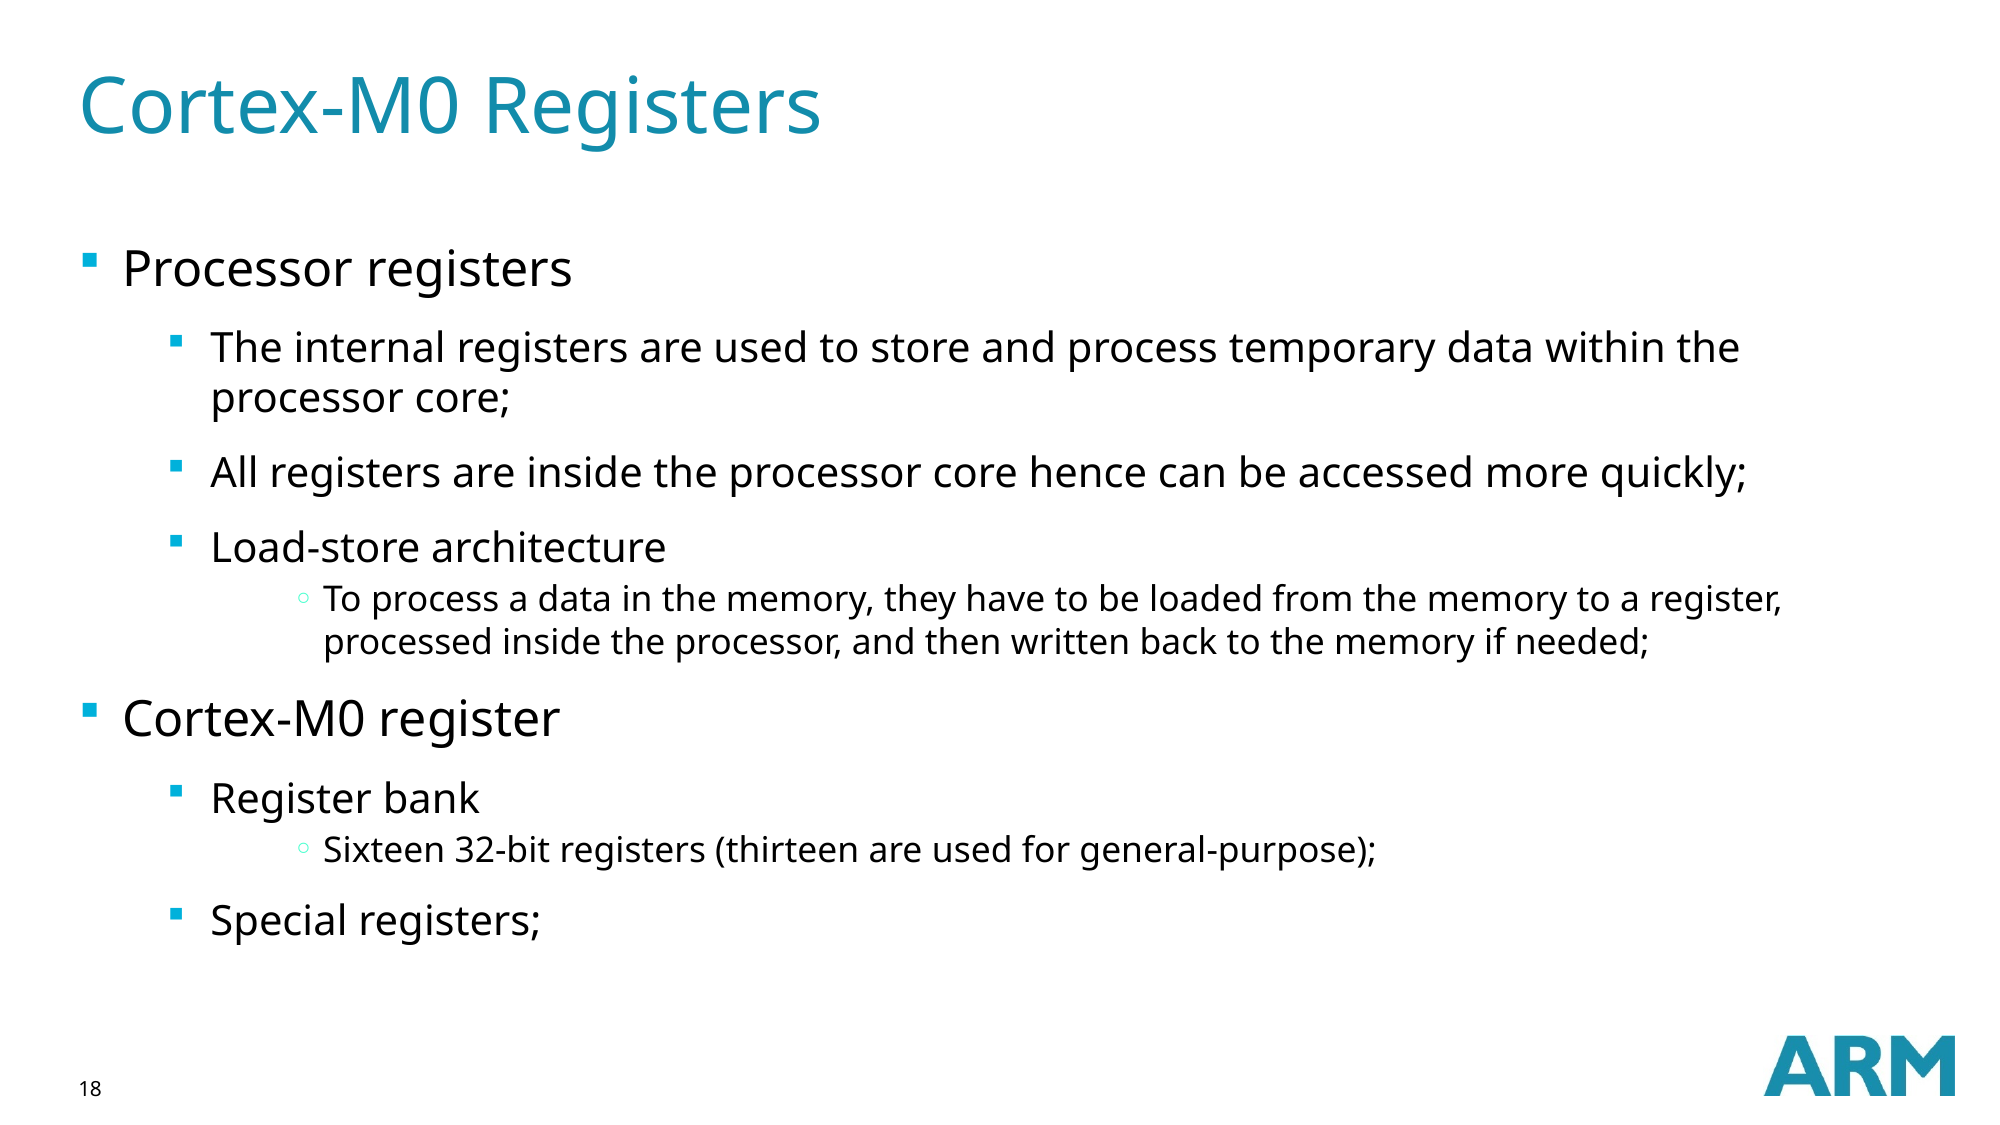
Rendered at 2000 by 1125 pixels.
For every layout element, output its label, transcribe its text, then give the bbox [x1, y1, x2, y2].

title Cortex-M0 Registers [78, 55, 1910, 150]
picture [1763, 1035, 1955, 1096]
list Processor registers The internal registers are used to store and process temporary data within the processor core; All registers are inside the processor core hence can be accessed more quickly; Load-store architecture To process a data in the memory, they have to be loaded from the memory to a register, processed inside the processor, and then written back to the memory if needed; Cortex-M0 register Register bank Sixteen 32-bit registers (thirteen are used for general-purpose); Special registers; [78, 236, 1909, 1004]
